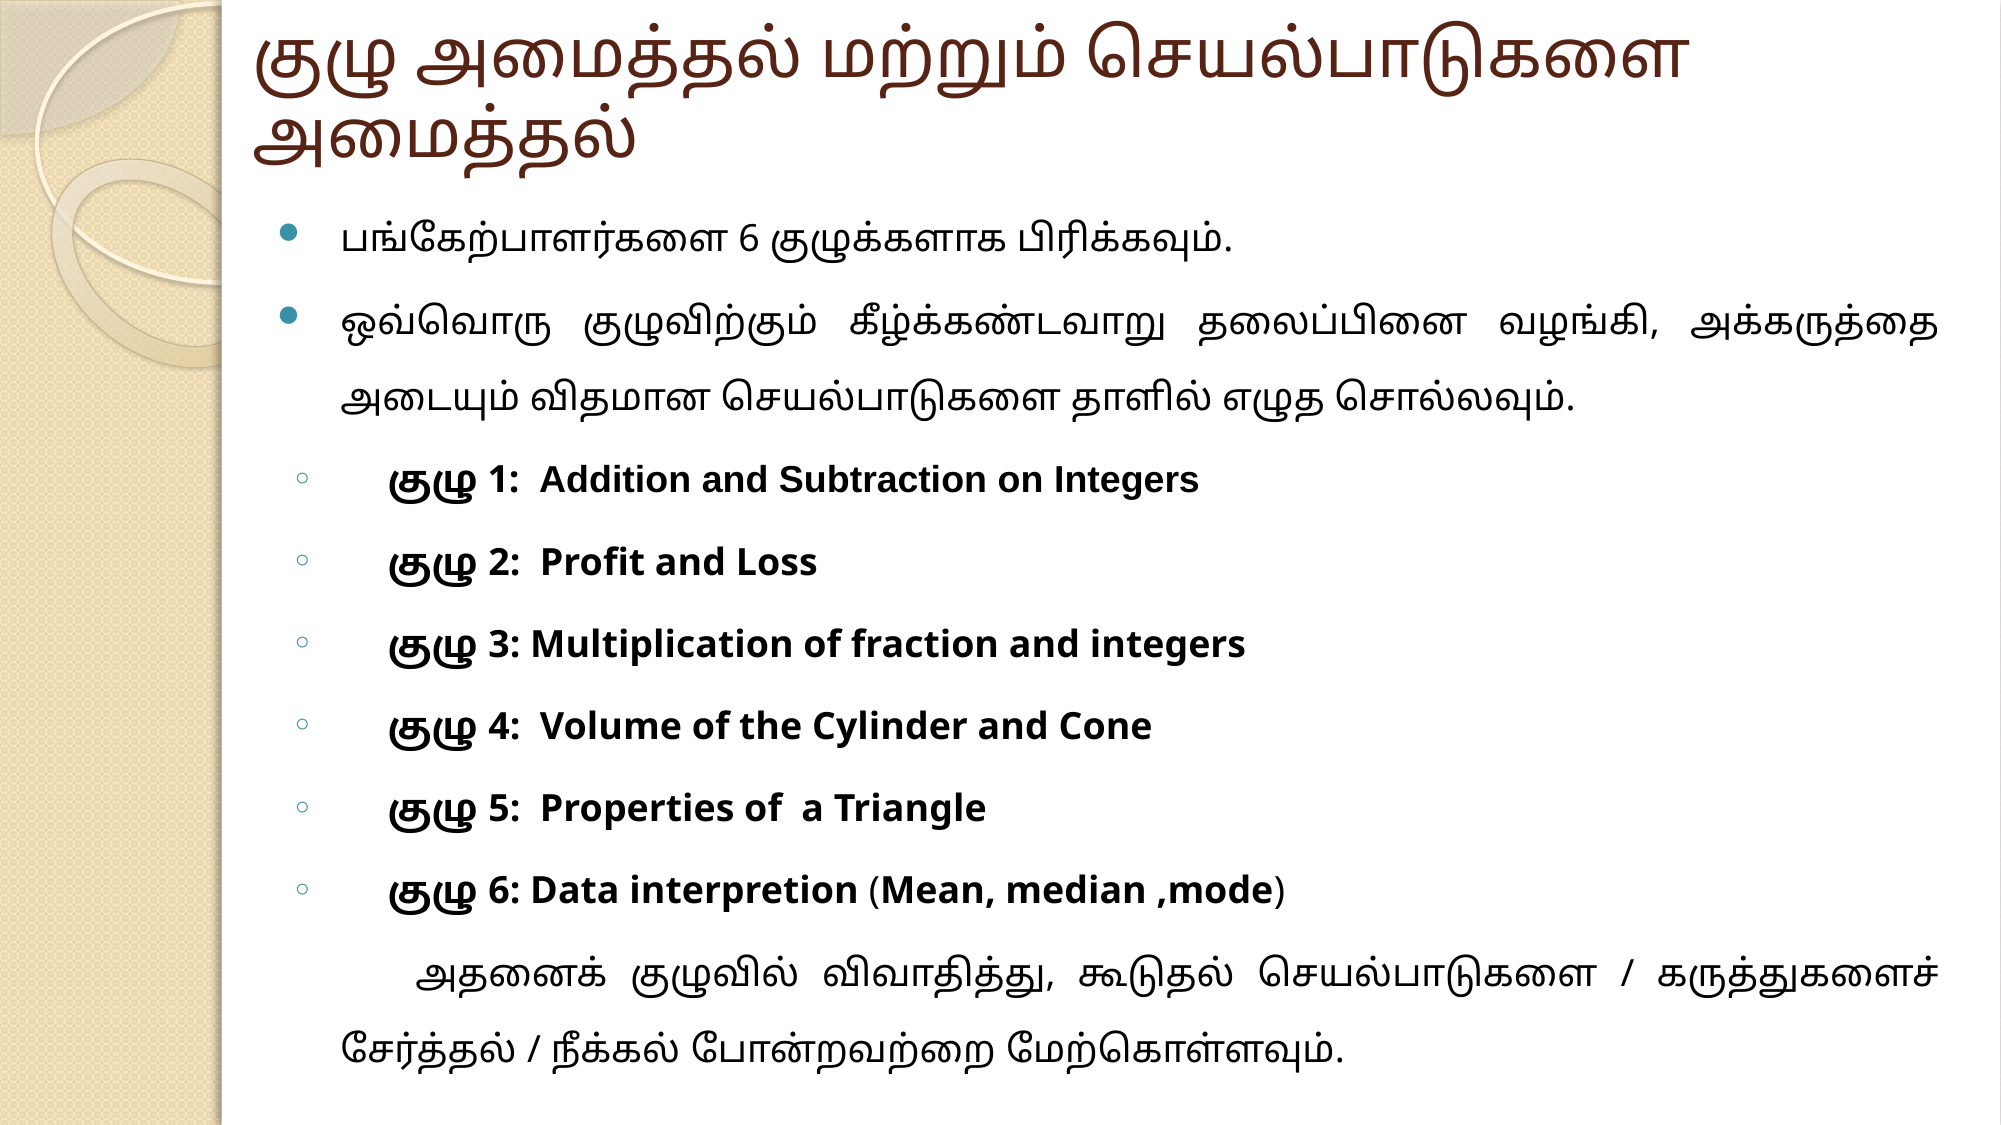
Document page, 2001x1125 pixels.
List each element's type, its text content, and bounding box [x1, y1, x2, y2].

title குழு அமைத்தல் மற்றும் செயல்பாடுகளை அமைத்தல் [237, 45, 1913, 138]
list பங்கேற்பாளர்களை 6 குழுக்களாக பிரிக்கவும். ஒவ்வொரு குழுவிற்கும் கீழ்க்கண்டவாறு தலைப்பினை வழங்கி, அக்கருத்தை அடையும் விதமான செயல்பாடுகளை தாளில் எழுத சொல்லவும். குழு 1: Addition and Subtraction on Integers குழு 2: Profit and Loss குழு 3: Multiplication of fraction and integers குழு 4: Volume of the Cylinder and Cone குழு 5: Properties of a Triangle குழு 6: Data interpretion (Mean, median ,mode) அதனைக் குழுவில் விவாதித்து, கூடுதல் செயல்பாடுகளை / கருத்துகளைச் சேர்த்தல் / நீக்கல் போன்றவற்றை மேற்கொள்ளவும். [262, 174, 1954, 1088]
